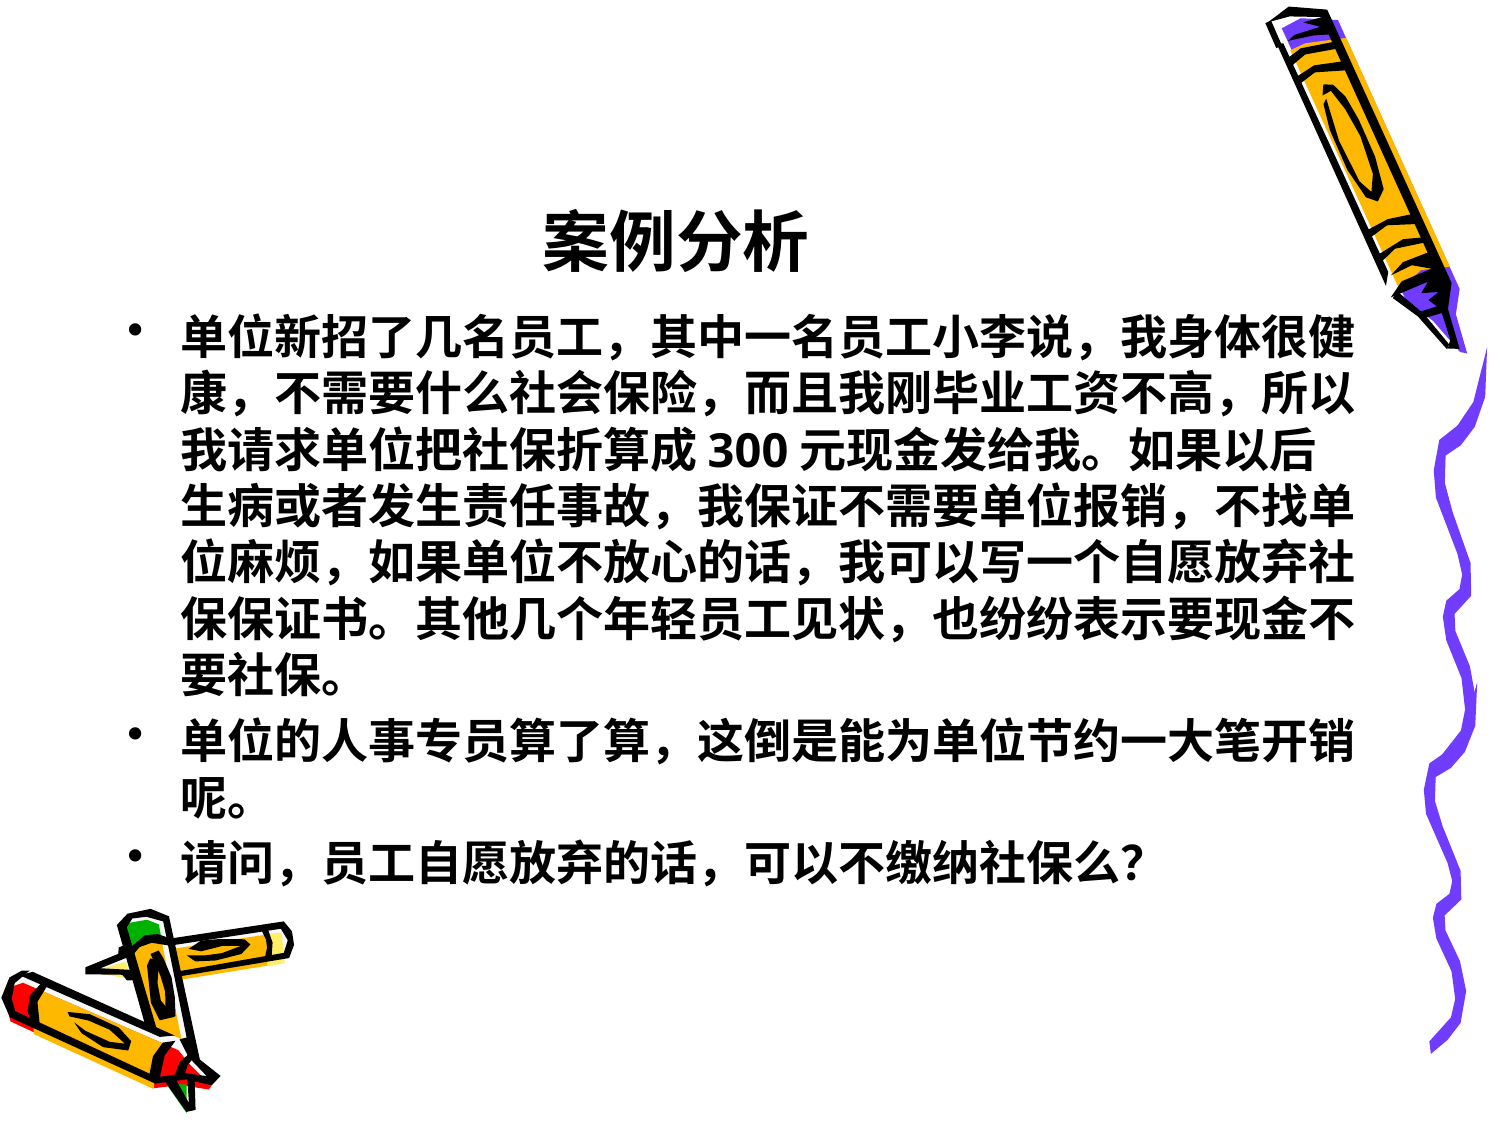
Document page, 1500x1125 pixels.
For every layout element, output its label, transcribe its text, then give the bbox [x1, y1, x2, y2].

list 单位新招了几名员工，其中一名员工小李说，我身体很健康，不需要什么社会保险，而且我刚毕业工资不高，所以我请求单位把社保折算成300元现金发给我。如果以后生病或者发生责任事故，我保证不需要单位报销，不找单位麻烦，如果单位不放心的话，我可以写一个自愿放弃社保保证书。其他几个年轻员工见状，也纷纷表示要现金不要社保。 单位的人事专员算了算，这倒是能为单位节约一大笔开销呢。 请问，员工自愿放弃的话，可以不缴纳社保么？ [112, 299, 1376, 901]
title 案例分析 [112, 24, 1240, 288]
